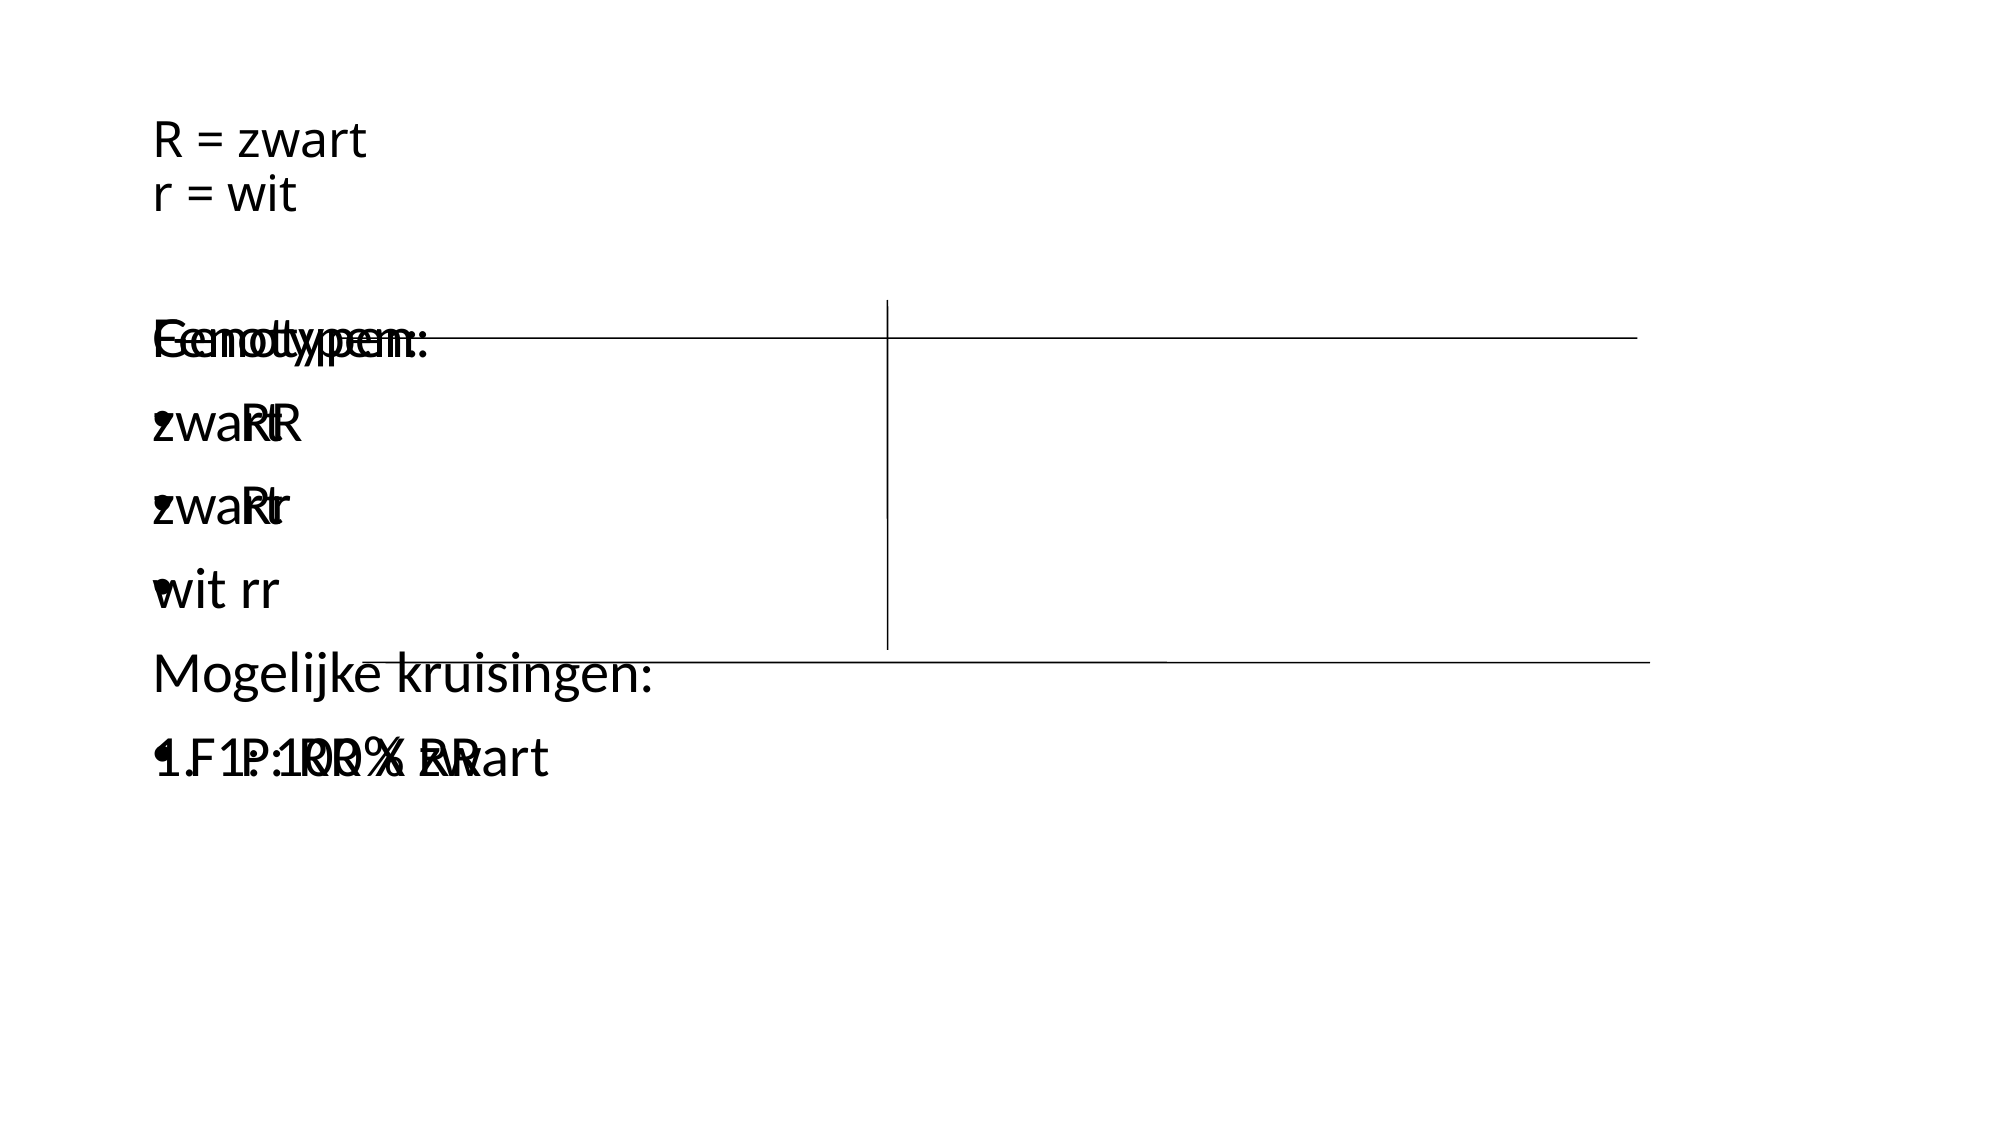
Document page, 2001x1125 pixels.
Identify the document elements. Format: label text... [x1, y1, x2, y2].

list Fenotypen: zwart zwart wit F1: 100% zwart [137, 299, 1863, 1014]
title R = zwart r = wit [137, 59, 1863, 278]
